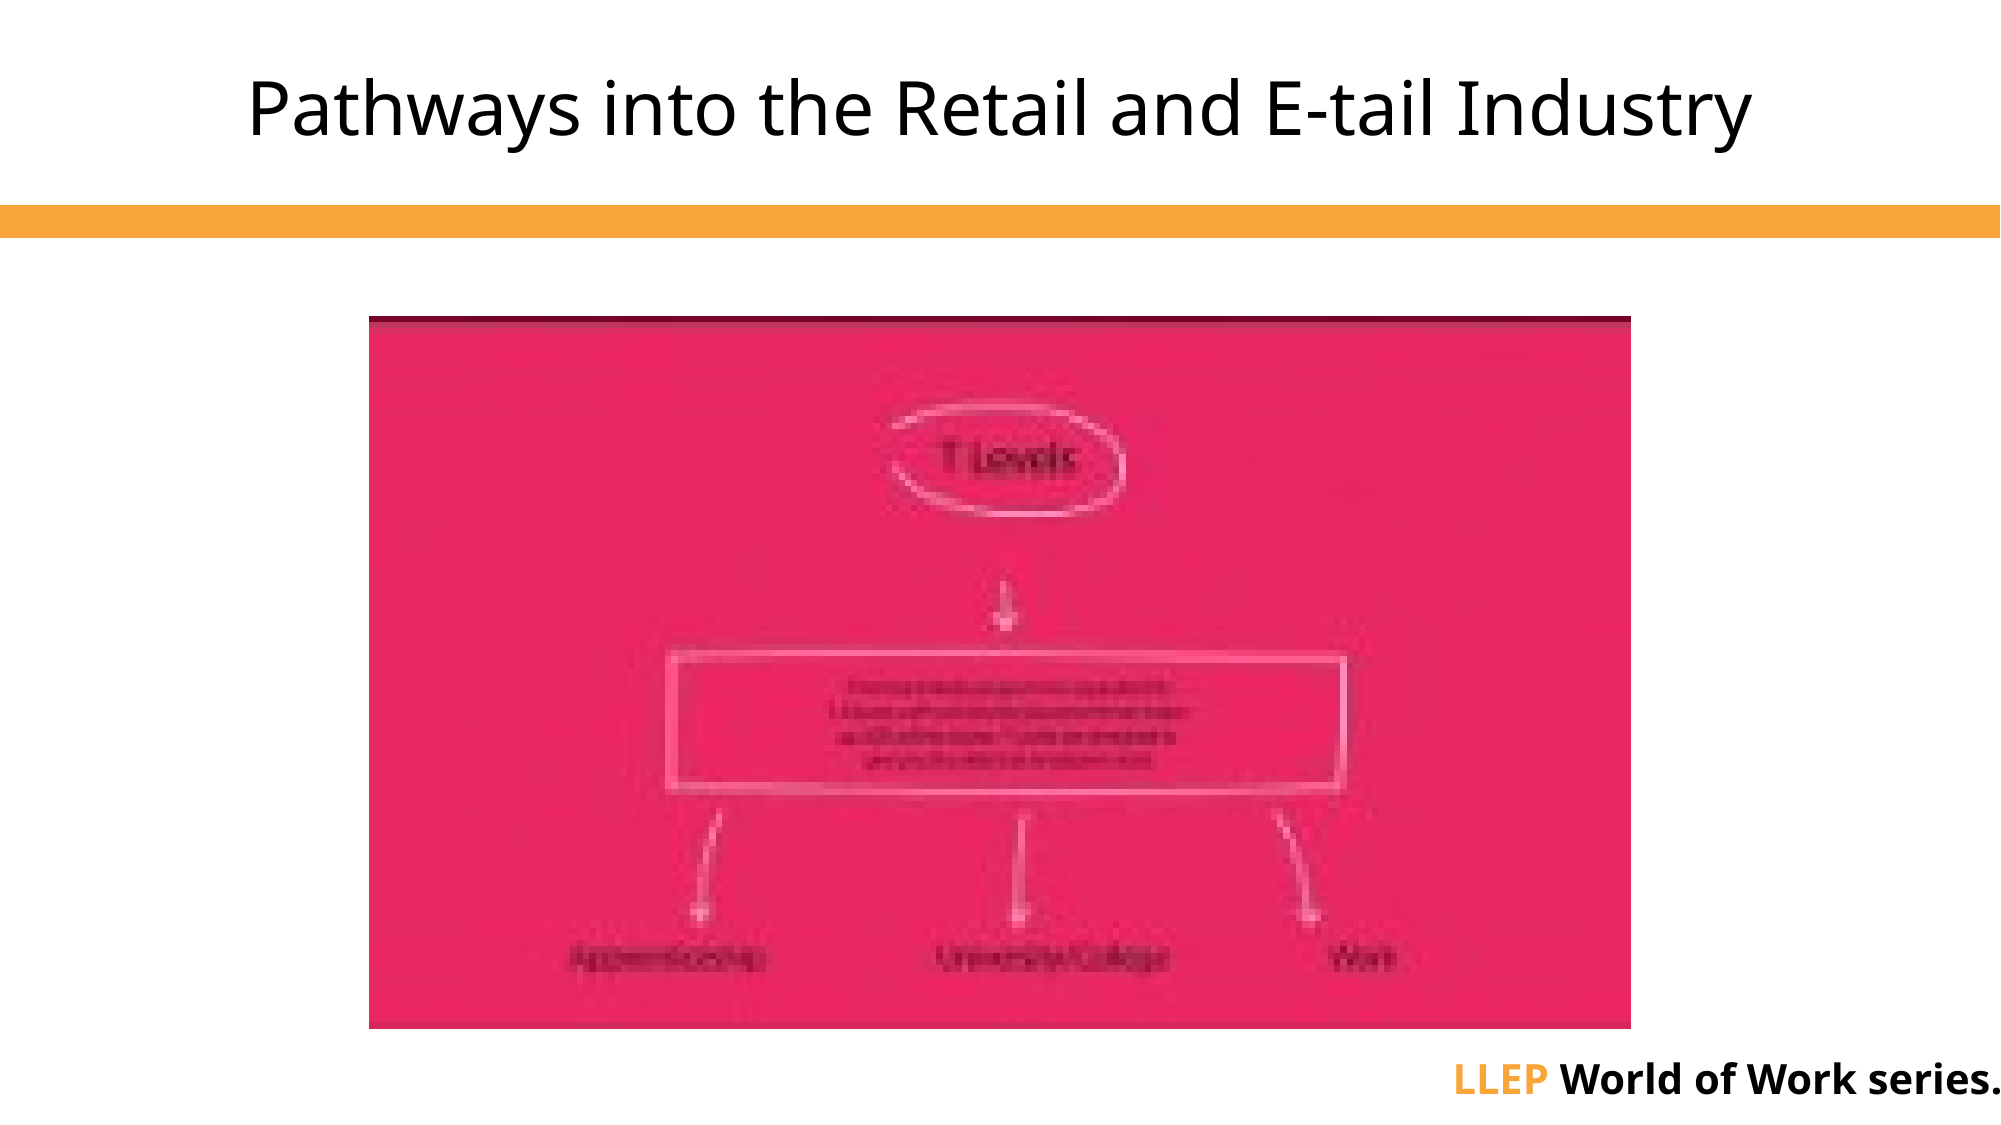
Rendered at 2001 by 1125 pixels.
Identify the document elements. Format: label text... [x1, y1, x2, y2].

text_box [0, 205, 2000, 238]
list Pathways into the Retail and E-tail Industry [0, 0, 2000, 205]
text_box LLEP World of Work series. [1437, 1045, 2000, 1111]
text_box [368, 315, 1632, 1030]
